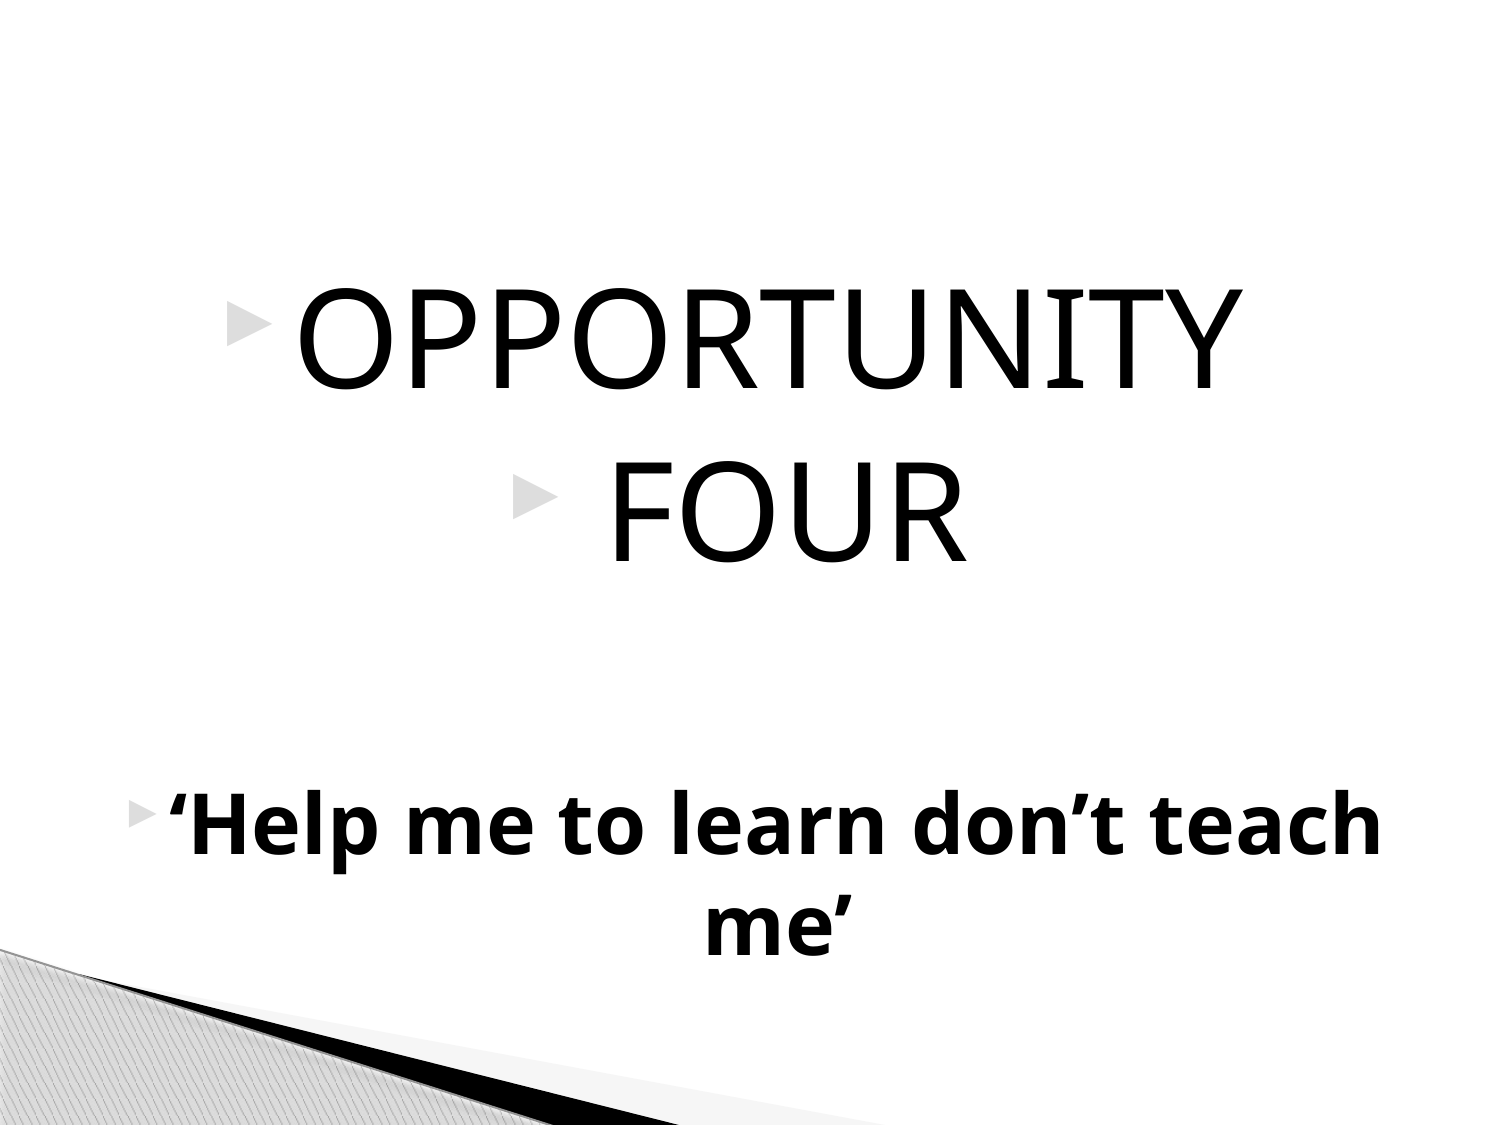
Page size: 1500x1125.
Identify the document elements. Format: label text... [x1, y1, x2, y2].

list OPPORTUNITY FOUR ‘Help me to learn don’t teach me’ [75, 243, 1425, 986]
